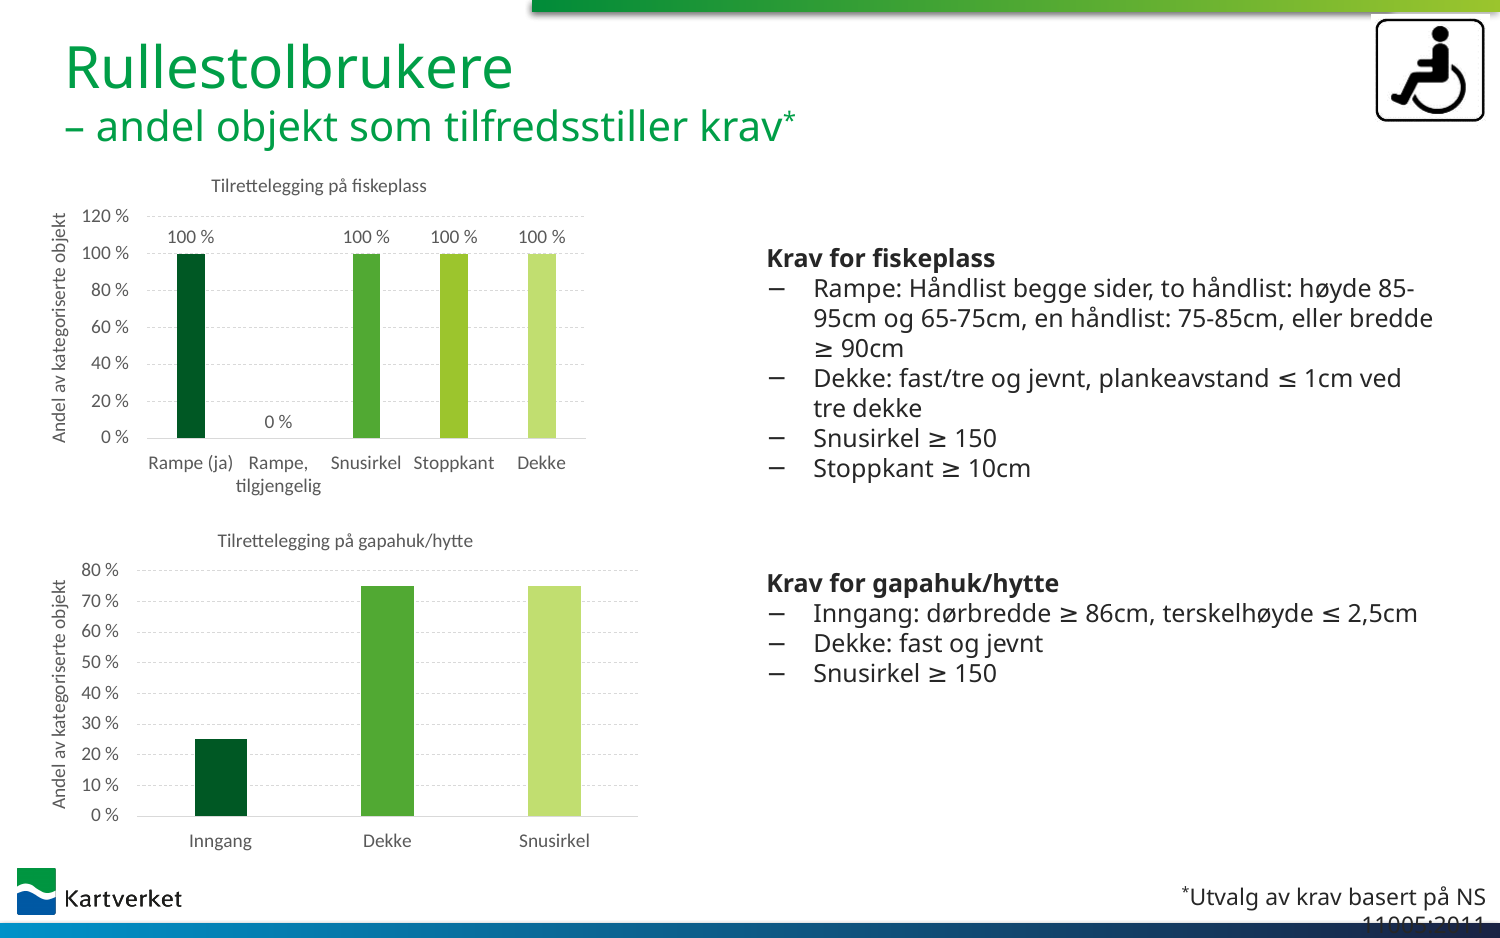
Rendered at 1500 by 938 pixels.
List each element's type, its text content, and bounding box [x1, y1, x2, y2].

text_box Krav for gapahuk/hytte Inngang: dørbredde ≥ 86cm, terskelhøyde ≤ 2,5cm Dekke: fast og jevnt Snusirkel ≥ 150 [751, 560, 1452, 695]
text_box Rullestolbrukere – andel objekt som tilfredsstiller krav* [49, 29, 1431, 158]
picture [41, 166, 597, 505]
picture [41, 520, 650, 859]
text_box Krav for fiskeplass Rampe: Håndlist begge sider, to håndlist: høyde 85-95cm og 65-75cm, en håndlist: 75-85cm, eller bredde ≥ 90cm Dekke: fast/tre og jevnt, plankeavstand ≤ 1cm ved tre dekke Snusirkel ≥ 150 Stoppkant ≥ 10cm [751, 235, 1452, 490]
picture [1371, 13, 1491, 127]
text_box *Utvalg av krav basert på NS 11005:2011 [1068, 873, 1500, 938]
